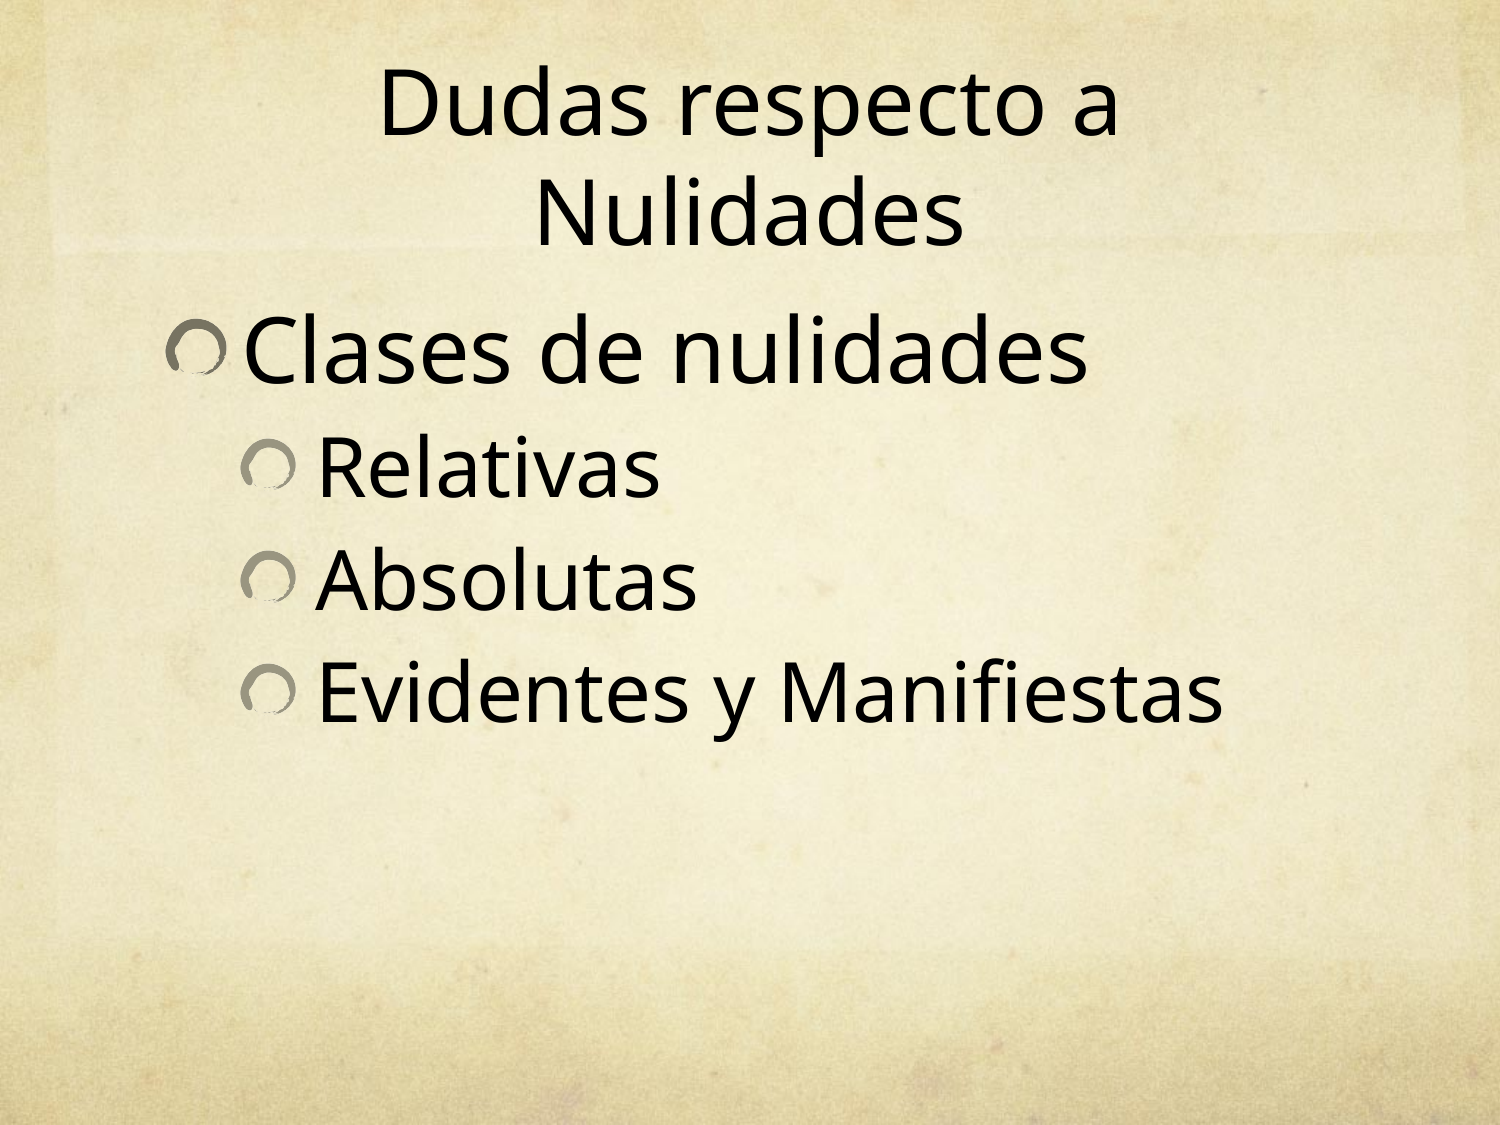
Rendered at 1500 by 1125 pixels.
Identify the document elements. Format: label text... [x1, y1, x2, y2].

picture [0, 0, 1500, 1125]
list Clases de nulidades Relativas Absolutas Evidentes y Manifiestas [150, 284, 1350, 950]
title Dudas respecto a Nulidades [150, 82, 1350, 225]
